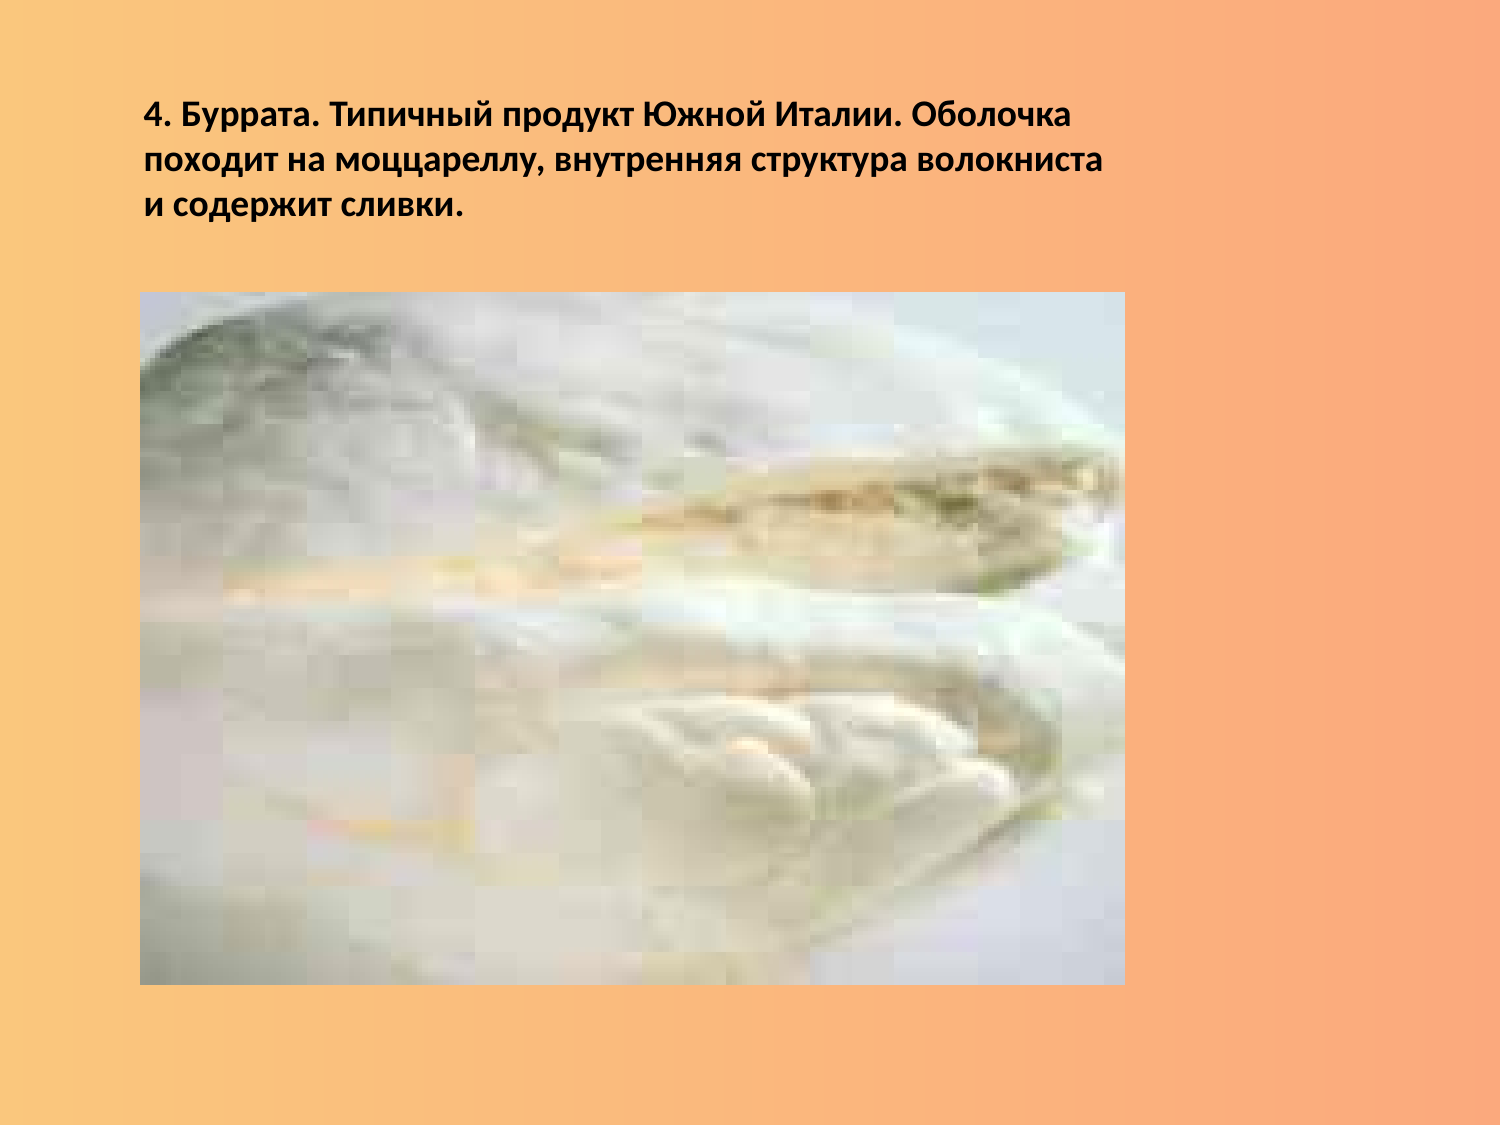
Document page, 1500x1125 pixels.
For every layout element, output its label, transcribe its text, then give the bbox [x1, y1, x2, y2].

text_box 4. Буррата. Типичный продукт Южной Италии. Оболочка поxодит на моццареллу, внутрeнняя структура волокниста и содержит сливки. [128, 81, 1125, 232]
picture [140, 292, 1126, 985]
